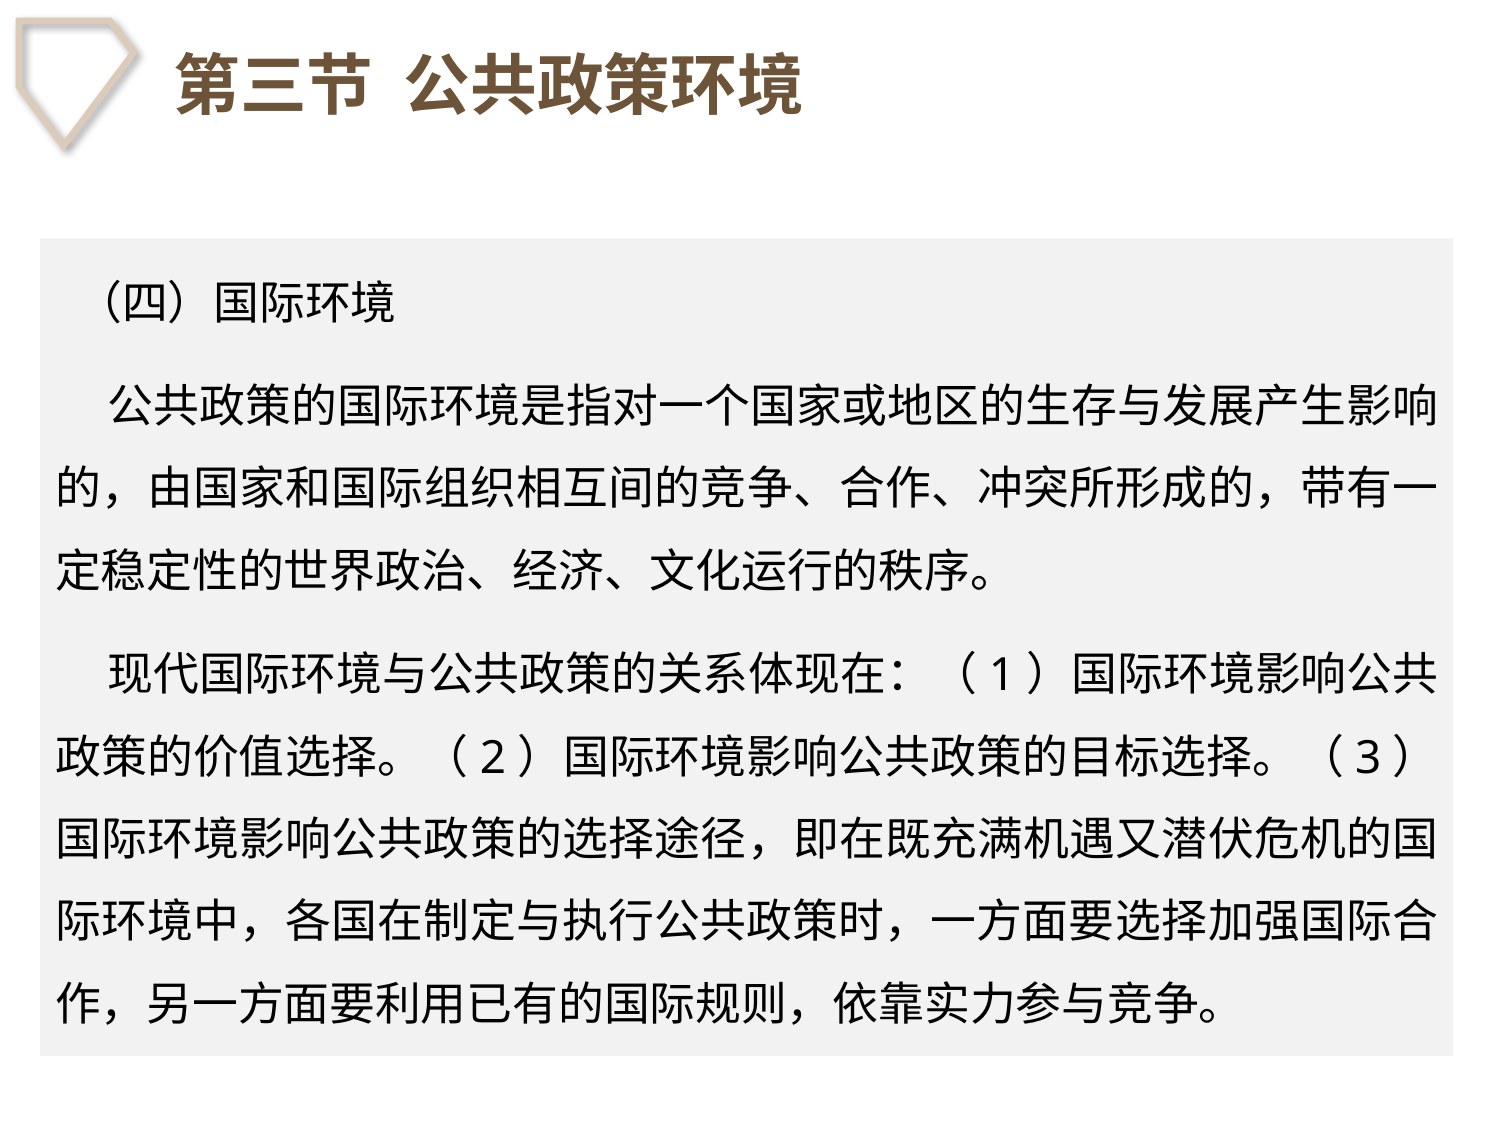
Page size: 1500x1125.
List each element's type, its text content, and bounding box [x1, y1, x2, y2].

list （四）国际环境 公共政策的国际环境是指对一个国家或地区的生存与发展产生影响的，由国家和国际组织相互间的竞争、合作、冲突所形成的，带有一定稳定性的世界政治、经济、文化运行的秩序。 现代国际环境与公共政策的关系体现在：（1）国际环境影响公共政策的价值选择。（2）国际环境影响公共政策的目标选择。（3）国际环境影响公共政策的选择途径，即在既充满机遇又潜伏危机的国际环境中，各国在制定与执行公共政策时，一方面要选择加强国际合作，另一方面要利用已有的国际规则，依靠实力参与竞争。 [40, 238, 1454, 1057]
title 第三节 公共政策环境 [158, 18, 1456, 159]
